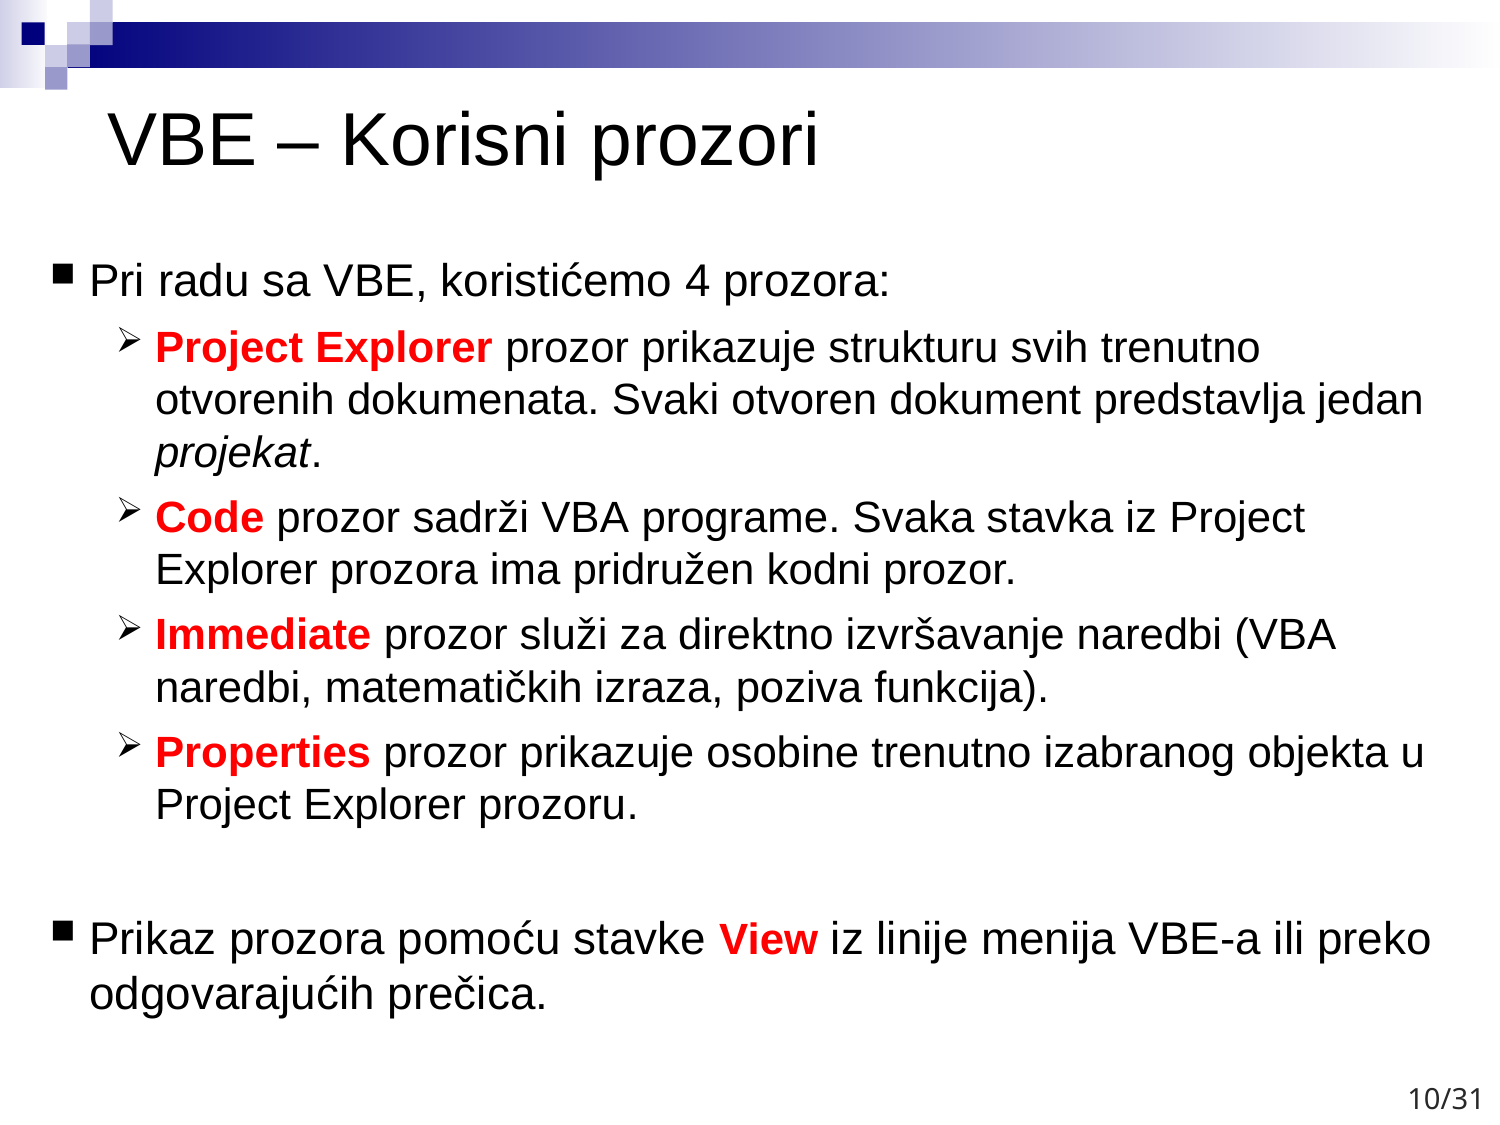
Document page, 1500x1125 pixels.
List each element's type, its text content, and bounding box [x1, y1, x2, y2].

text_box 10/31 [1374, 1072, 1500, 1123]
title VBE – Korisni prozori [92, 75, 844, 197]
list Pri radu sa VBE, koristićemo 4 prozora: Project Explorer prozor prikazuje strukturu svih trenutno otvorenih dokumenata. Svaki otvoren dokument predstavlja jedan projekat. Code prozor sadrži VBA programe. Svaka stavka iz Project Explorer prozora ima pridružen kodni prozor. Immediate prozor služi za direktno izvršavanje naredbi (VBA naredbi, matematičkih izraza, poziva funkcija). Properties prozor prikazuje osobine trenutno izabranog objekta u Project Explorer prozoru. Prikaz prozora pomoću stavke View iz linije menija VBE-a ili preko odgovarajućih prečica. [41, 243, 1461, 1043]
